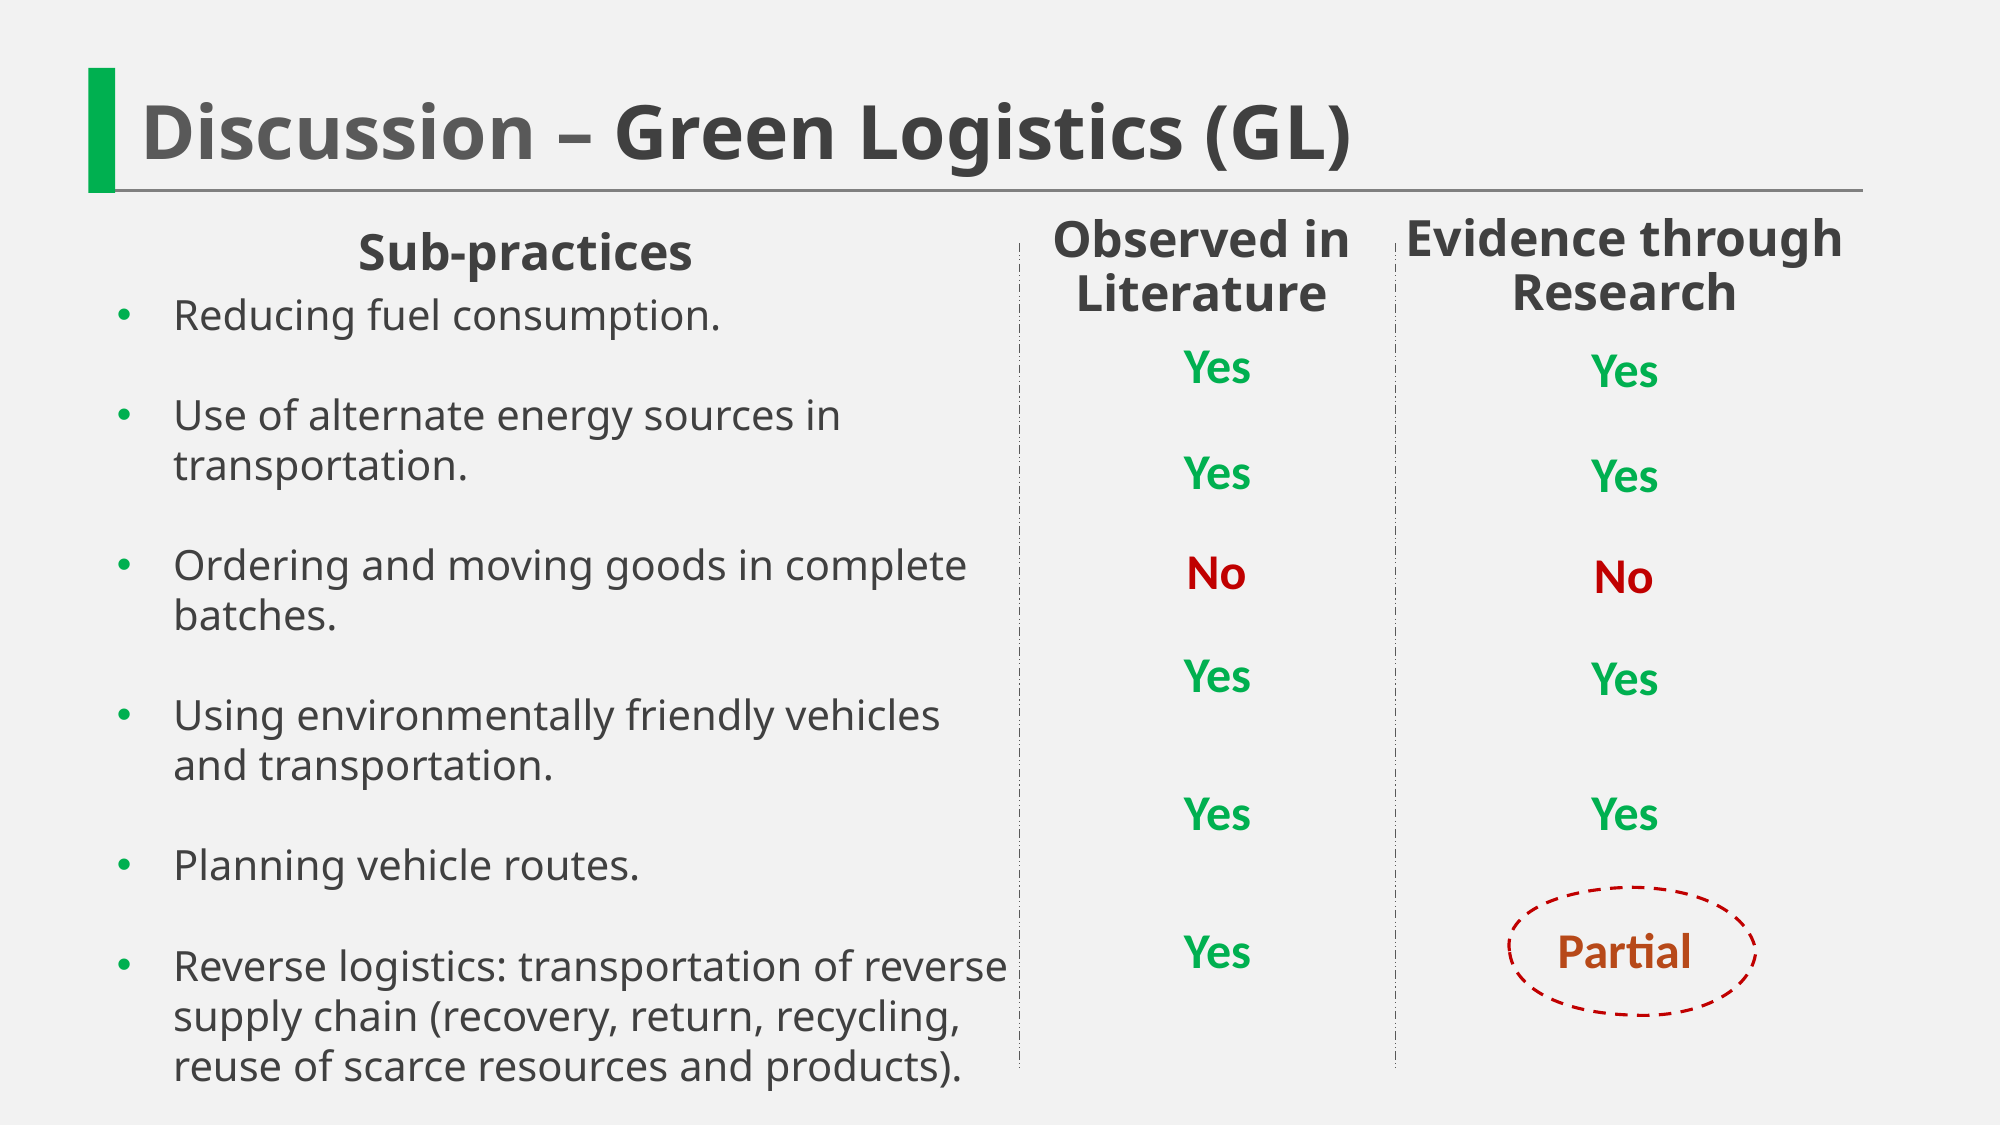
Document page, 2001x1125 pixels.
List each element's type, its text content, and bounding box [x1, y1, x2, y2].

text_box Observed in Literature [1029, 221, 1374, 314]
text_box Partial [1729, 911, 1749, 929]
text_box Yes [1568, 638, 1682, 714]
text_box Yes [1160, 773, 1275, 848]
text_box Discussion – Green Logistics (GL) [125, 72, 1822, 190]
text_box [87, 67, 116, 194]
text_box Yes [1160, 634, 1275, 710]
text_box Sub-practices [101, 216, 951, 293]
text_box Yes [1568, 329, 1682, 405]
text_box Evidence through Research [1361, 232, 1889, 302]
text_box Yes [1160, 431, 1275, 507]
text_box Discussion – Green Logistics (GL) [125, 191, 1822, 198]
text_box No [1567, 535, 1681, 611]
text_box Partial [1738, 974, 1749, 987]
text_box Reducing fuel consumption. Use of alternate energy sources in transportation. Ordering and moving goods in complete batches. Using environmentally friendly vehicles and transportation. Planning vehicle routes. Reverse logistics: transportation of reverse supply chain (recovery, return, recycling, reuse of scarce resources and products). [101, 330, 1027, 1098]
text_box Partial [1501, 911, 1528, 987]
text_box [1507, 886, 1757, 1017]
text_box Yes [1160, 911, 1275, 987]
text_box Yes [1160, 326, 1275, 401]
text_box Yes [1568, 773, 1682, 848]
text_box Yes [1568, 435, 1682, 511]
text_box No [1159, 532, 1274, 608]
